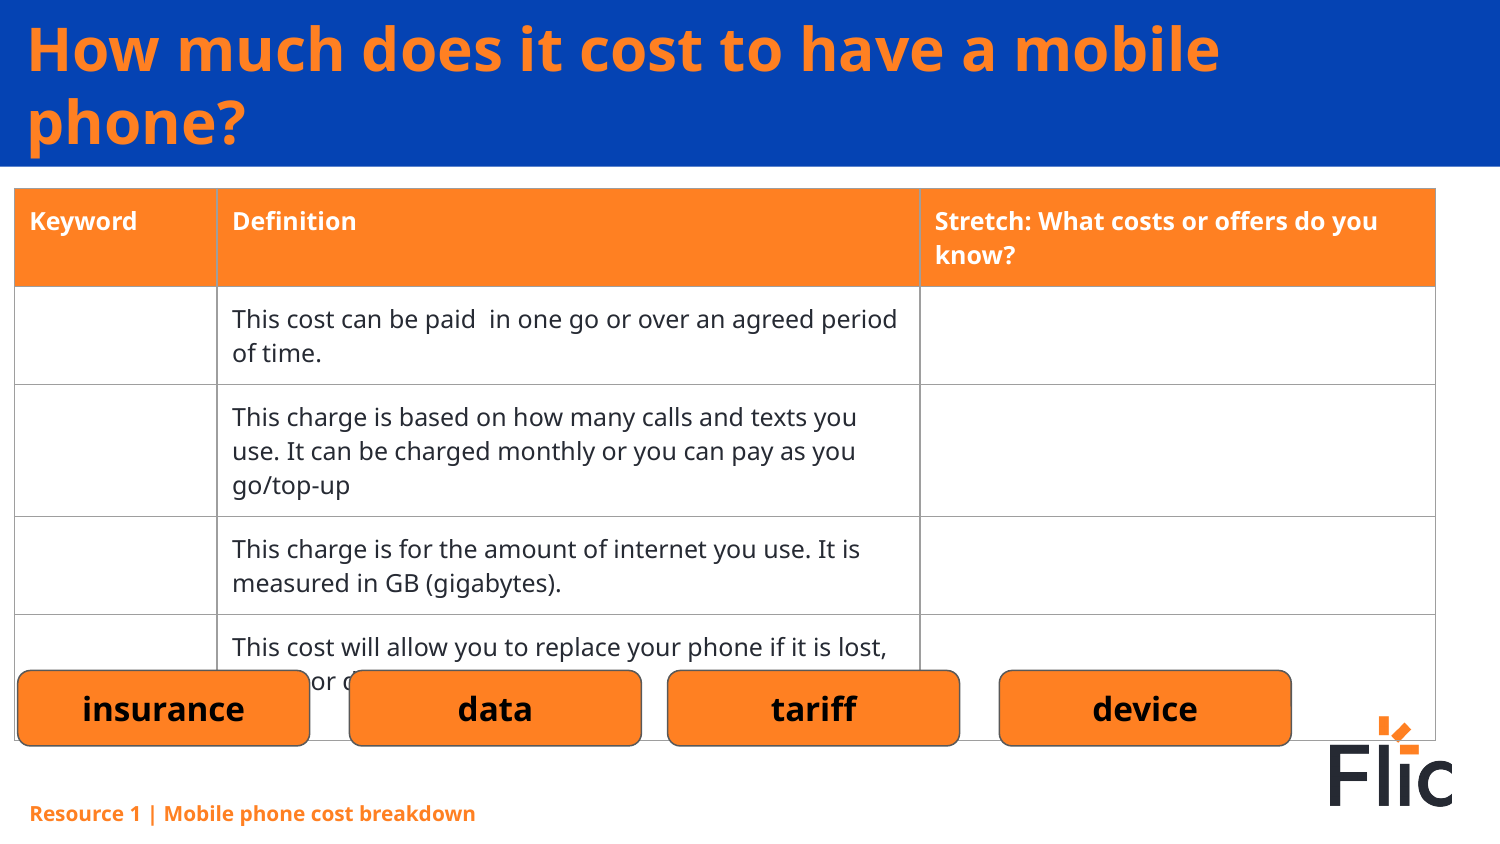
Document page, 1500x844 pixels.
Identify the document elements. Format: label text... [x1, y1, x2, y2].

table_header Keyword [15, 189, 216, 286]
text_box Resource 1 | Mobile phone cost breakdown [14, 788, 1112, 839]
table_cell This charge is for the amount of internet you use. It is measured in GB (gigabytes). [218, 517, 919, 614]
table_cell [921, 385, 1435, 516]
table_cell This cost will allow you to replace your phone if it is lost, stolen or damaged. [218, 615, 919, 740]
picture [1330, 716, 1452, 807]
table_cell [921, 517, 1435, 614]
table_cell This cost can be paid in one go or over an agreed period of time. [218, 287, 919, 384]
table_cell [15, 517, 216, 614]
text_box insurance [17, 670, 310, 746]
table_cell [921, 287, 1435, 384]
table_header Definition [218, 189, 919, 286]
table_cell [15, 615, 216, 740]
table_cell This charge is based on how many calls and texts you use. It can be charged monthly or you can pay as you go/top-up [218, 385, 919, 516]
text_box tariff [667, 670, 960, 746]
text_box data [349, 670, 642, 746]
table_cell [15, 385, 216, 516]
table_header Stretch: What costs or offers do you know? [921, 189, 1435, 286]
text_box device [999, 670, 1292, 746]
table_cell [921, 615, 1435, 740]
table_cell [15, 287, 216, 384]
title How much does it cost to have a mobile phone? [11, 41, 1373, 127]
